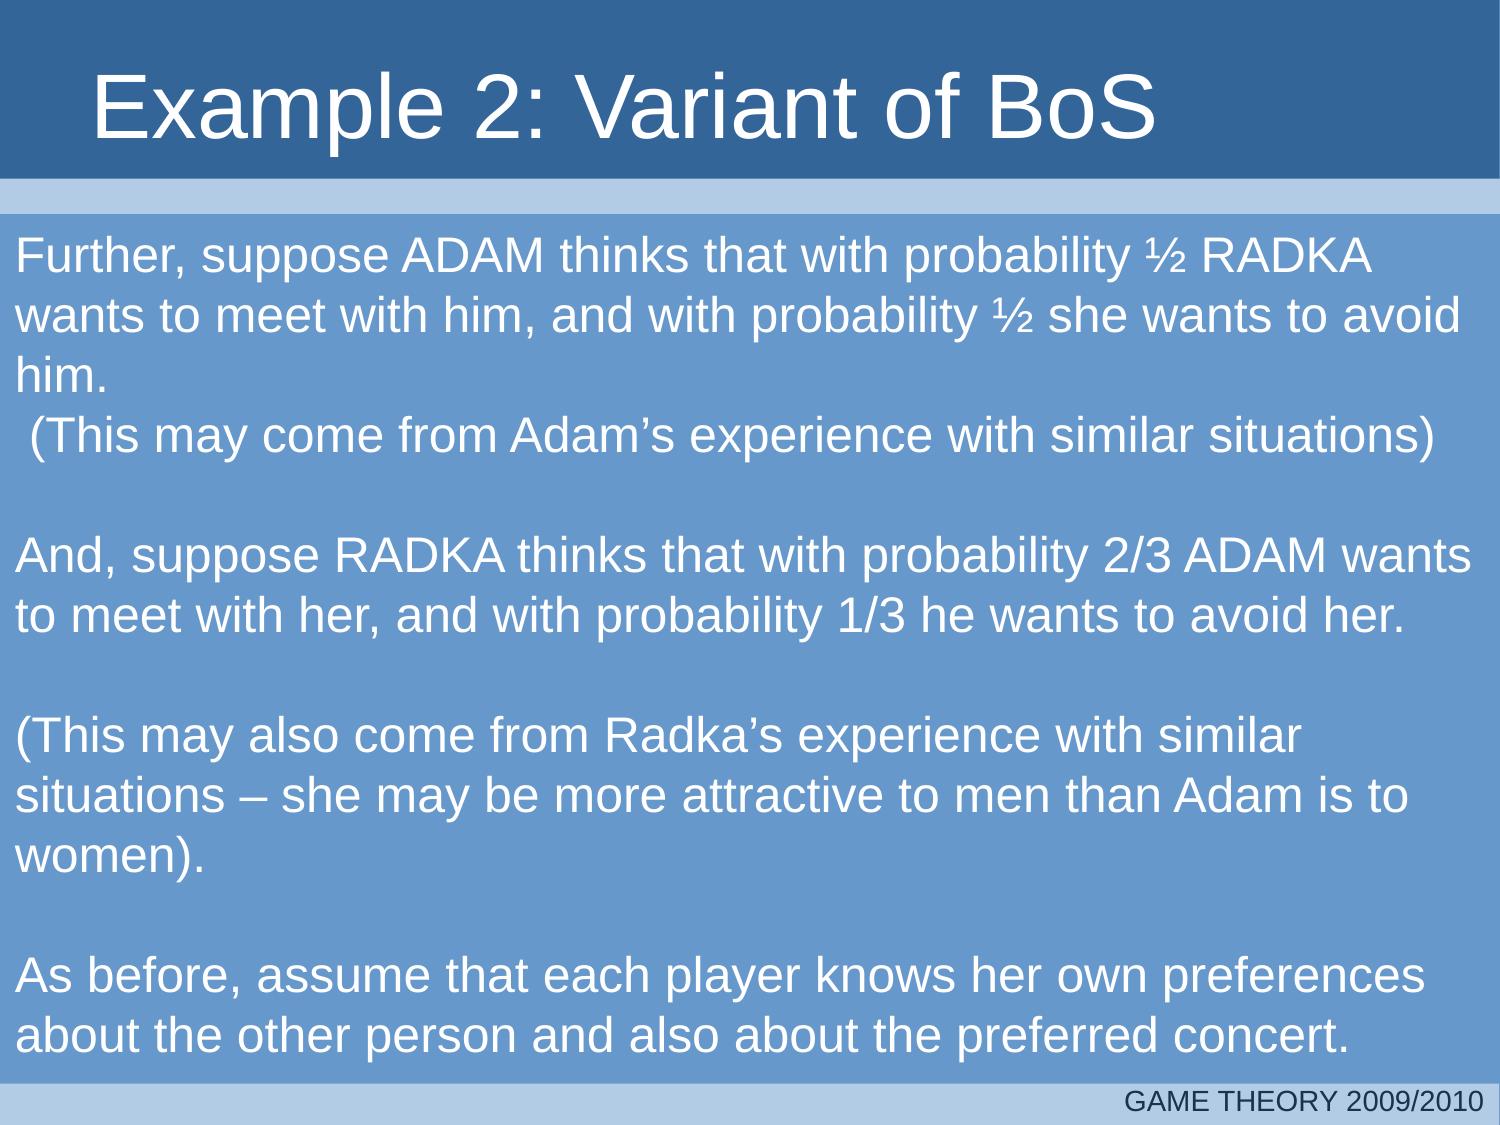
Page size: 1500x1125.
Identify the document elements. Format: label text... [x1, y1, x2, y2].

title Example 2: Variant of BoS [74, 42, 1436, 162]
text_box GAME THEORY 2009/2010 [1109, 1075, 1500, 1125]
text_box Further, suppose ADAM thinks that with probability ½ RADKA wants to meet with him, and with probability ½ she wants to avoid him. (This may come from Adam’s experience with similar situations) And, suppose RADKA thinks that with probability 2/3 ADAM wants to meet with her, and with probability 1/3 he wants to avoid her. (This may also come from Radka’s experience with similar situations – she may be more attractive to men than Adam is to women). As before, assume that each player knows her own preferences about the other person and also about the preferred concert. [0, 215, 1500, 1070]
